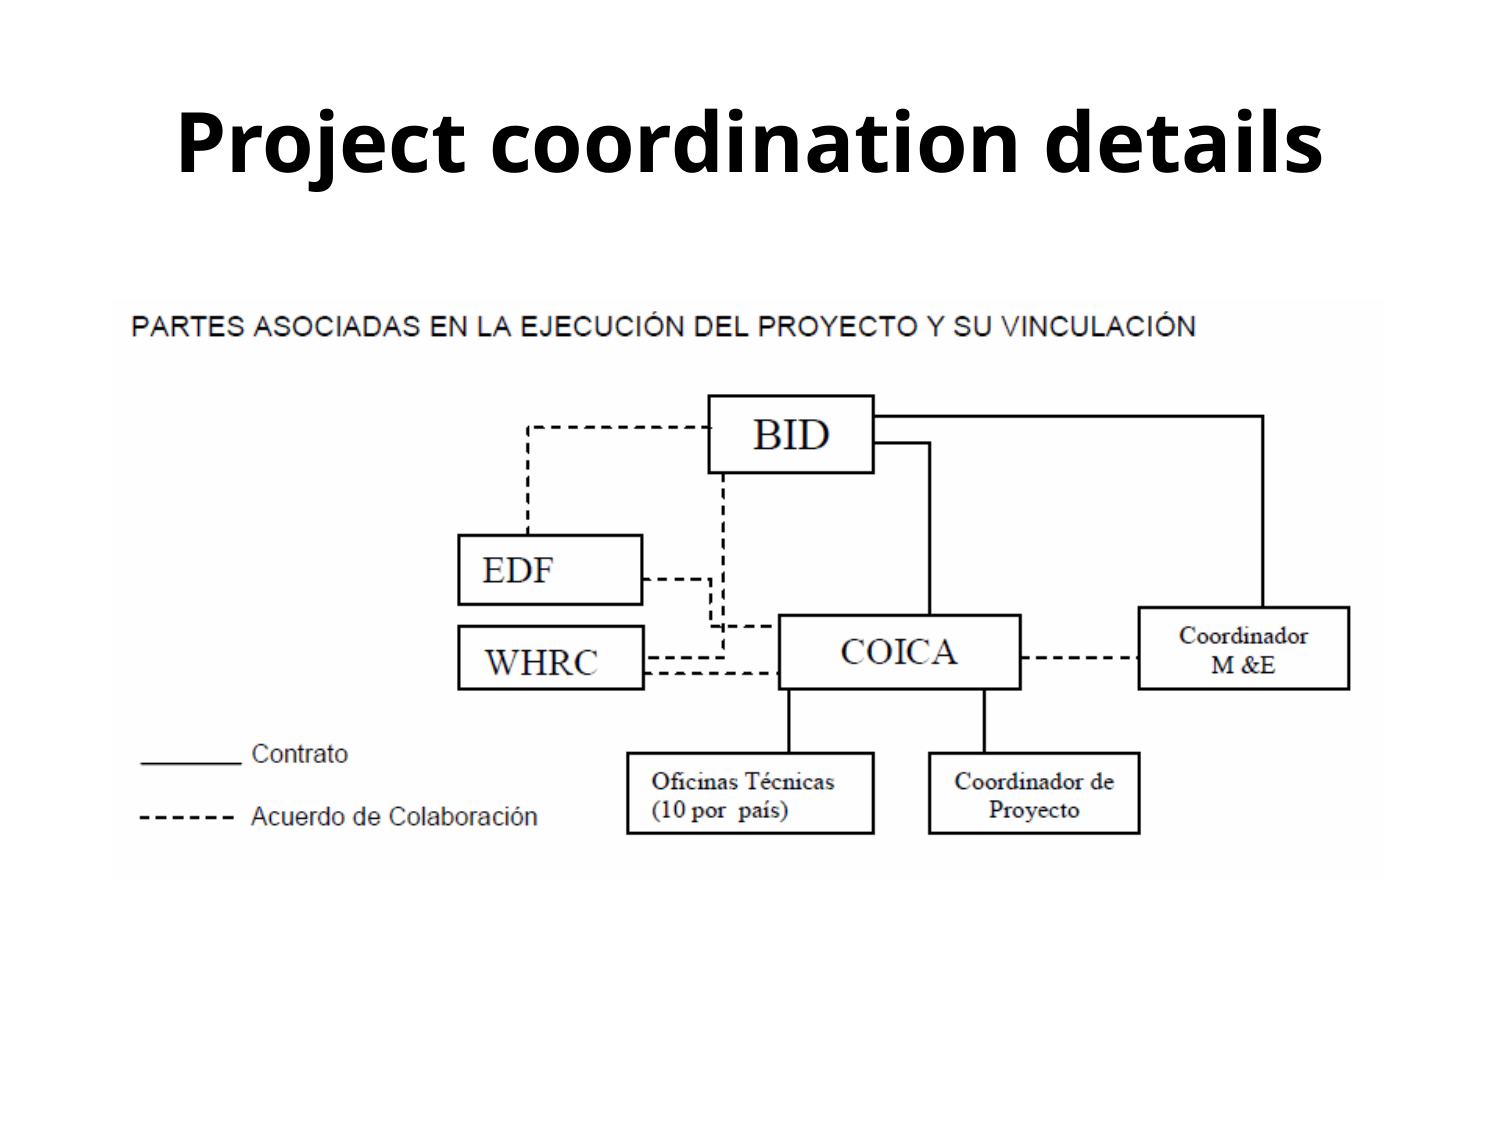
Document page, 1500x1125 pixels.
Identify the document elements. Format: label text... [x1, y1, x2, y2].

title Project coordination details [74, 44, 1426, 233]
picture [112, 299, 1385, 879]
